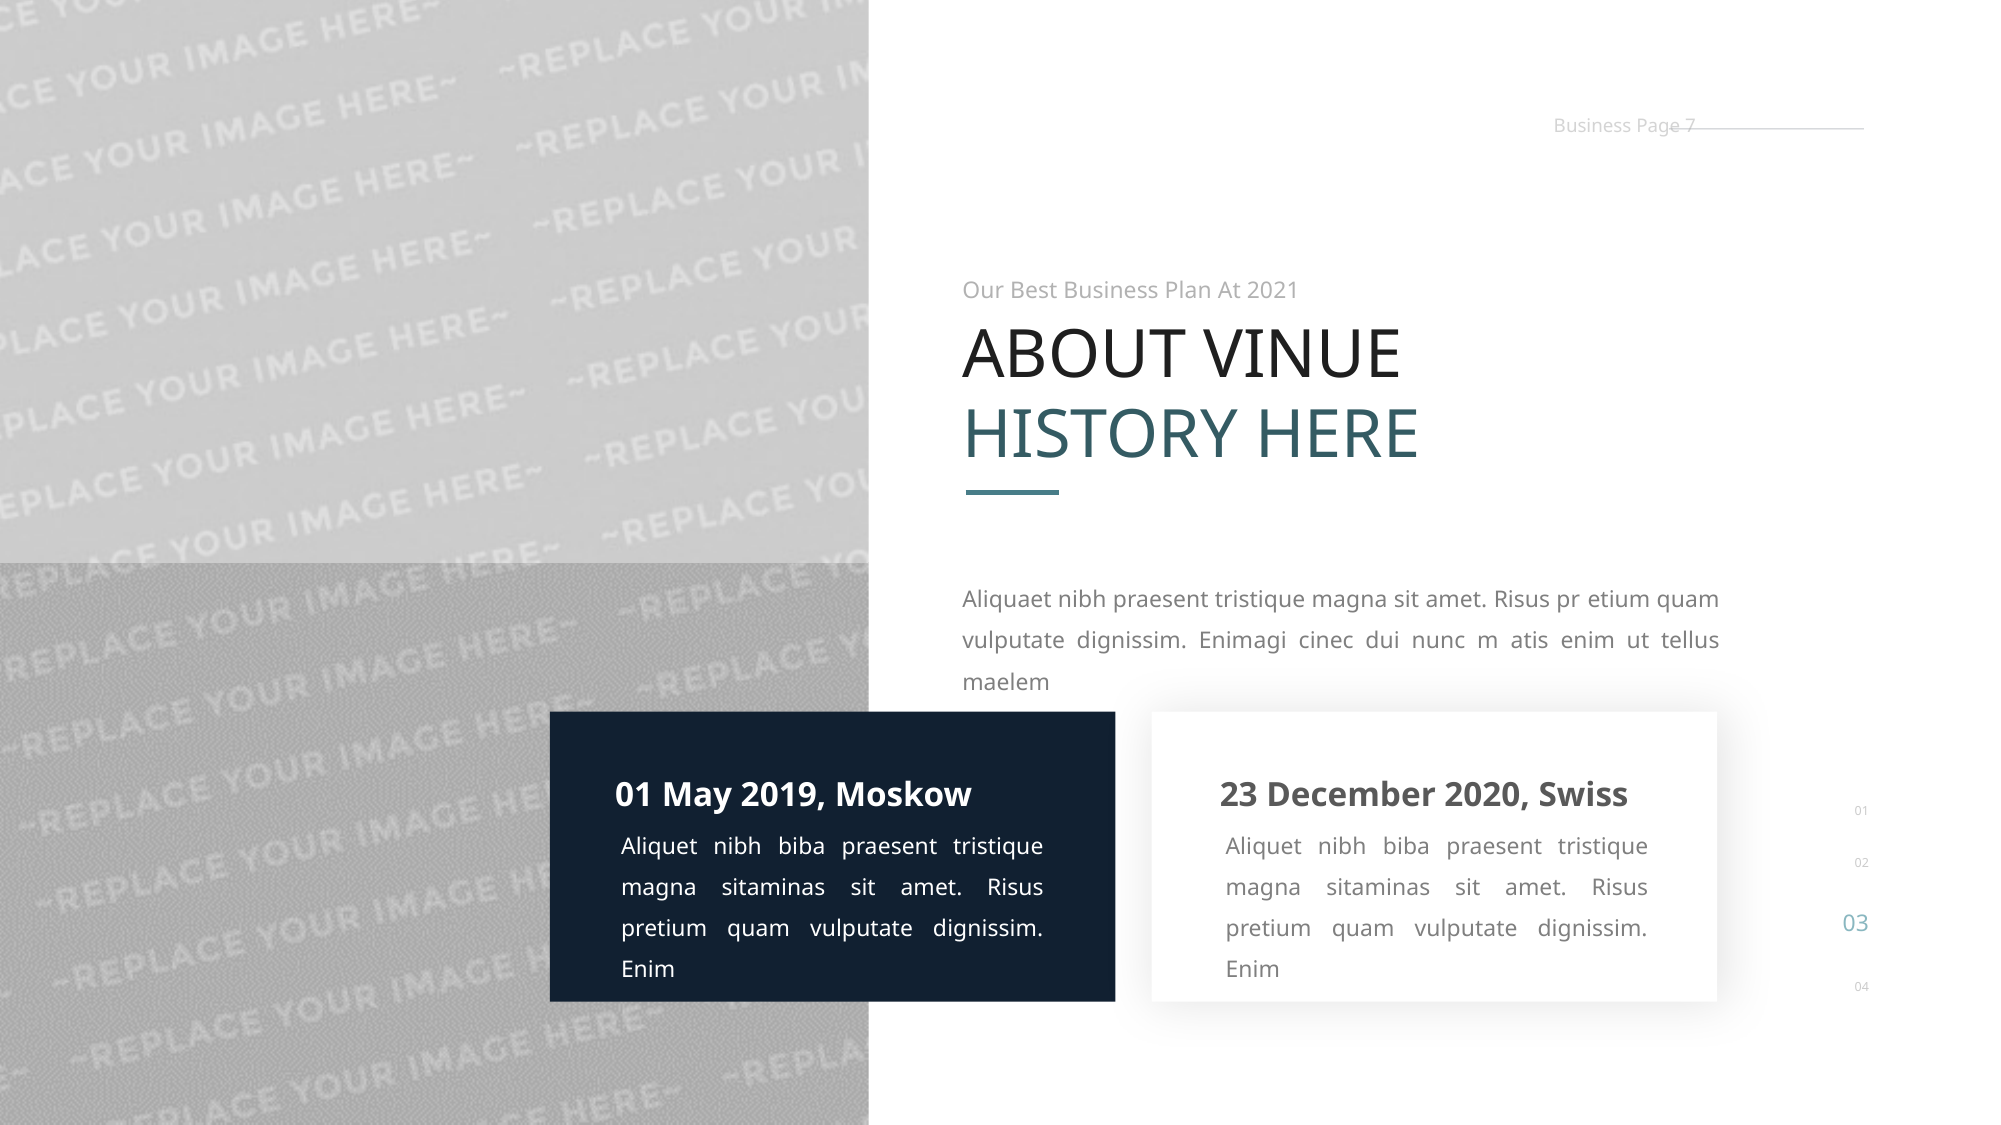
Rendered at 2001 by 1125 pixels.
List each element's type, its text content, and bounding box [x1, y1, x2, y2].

text_box ABOUT VINUE HISTORY HERE [947, 303, 1608, 478]
text_box 23 December 2020, Swiss [1204, 765, 1644, 821]
text_box 01 May 2019, Moskow [869, 765, 988, 821]
text_box [869, 711, 1117, 1003]
text_box Aliquet nibh biba praesent tristique magna sitaminas sit amet. Risus pretium quam vulputate dignissim. Enim [869, 810, 1059, 990]
text_box Our Best Business Plan At 2021 [947, 268, 1315, 311]
picture [0, 0, 869, 1125]
text_box Business Page 7 [1457, 106, 1711, 147]
text_box Aliquet nibh biba praesent tristique magna sitaminas sit amet. Risus pretium quam vulputate dignissim. Enim [1210, 810, 1664, 990]
text_box [1150, 711, 1718, 1003]
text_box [1827, 795, 1884, 1002]
text_box Aliquaet nibh praesent tristique magna sit amet. Risus pr etium quam vulputate dignissim. Enimagi cinec dui nunc m atis enim ut tellus maelem [947, 563, 1735, 702]
